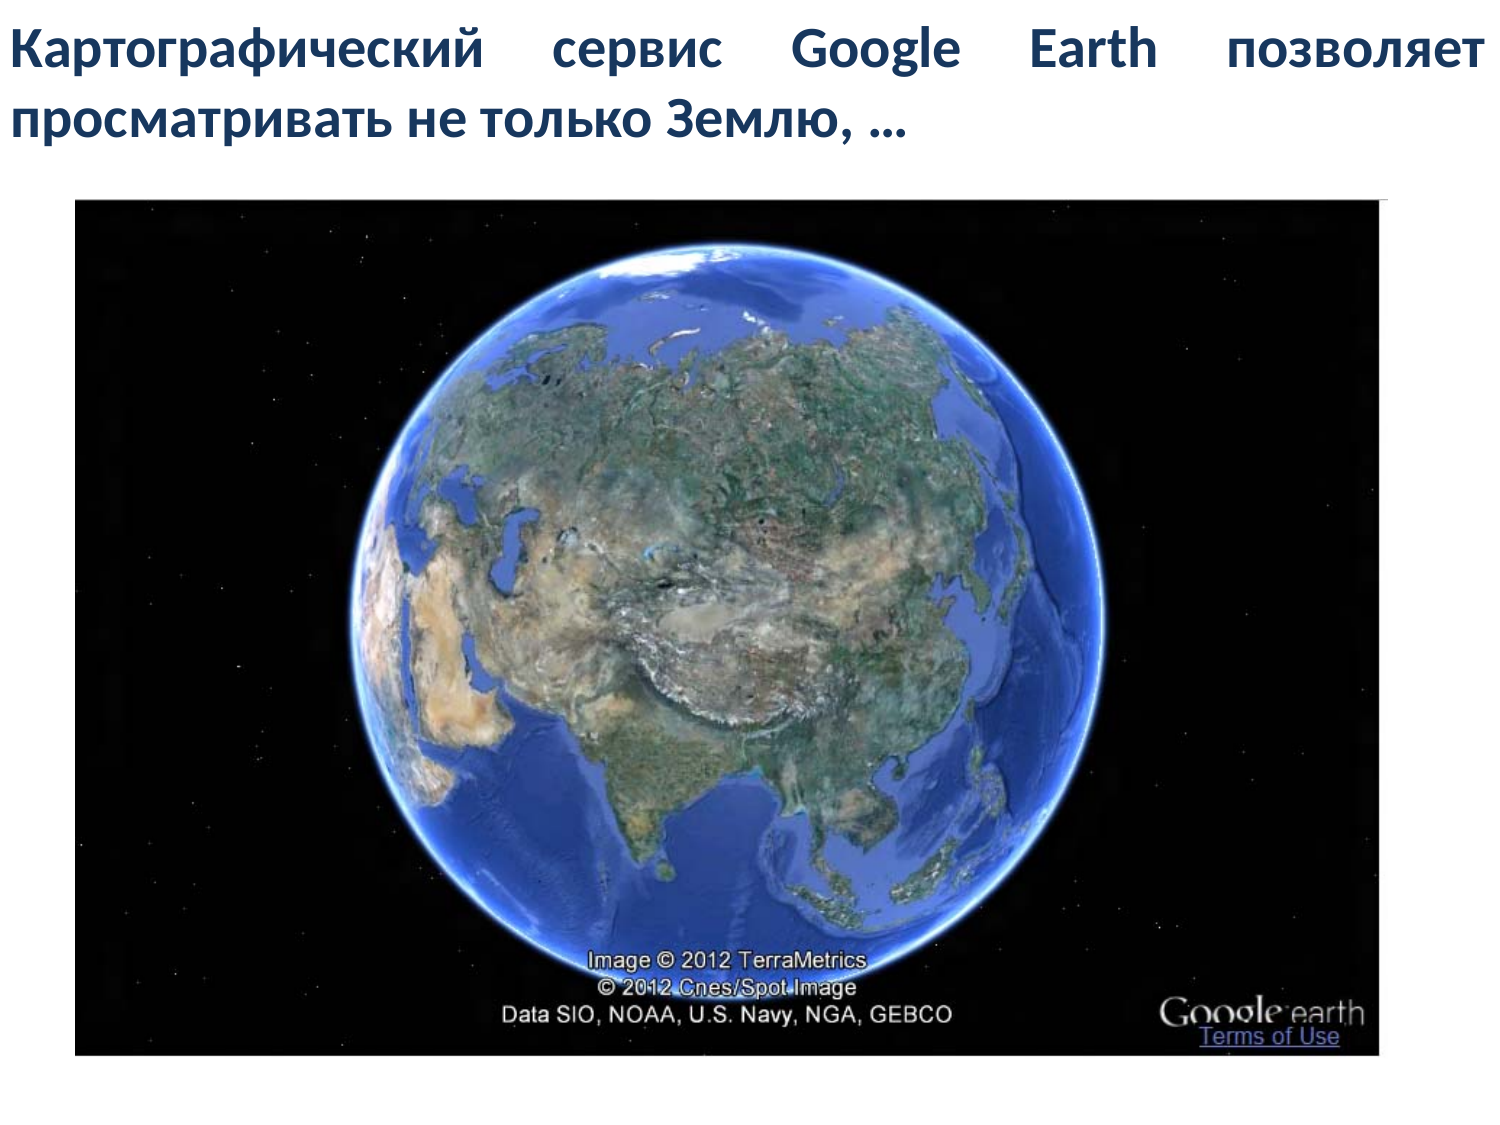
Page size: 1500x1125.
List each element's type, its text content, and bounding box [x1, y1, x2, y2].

picture [74, 199, 1388, 1060]
text_box Картографический сервис Google Earth позволяет просматривать не только Землю, … [0, 1, 1500, 157]
